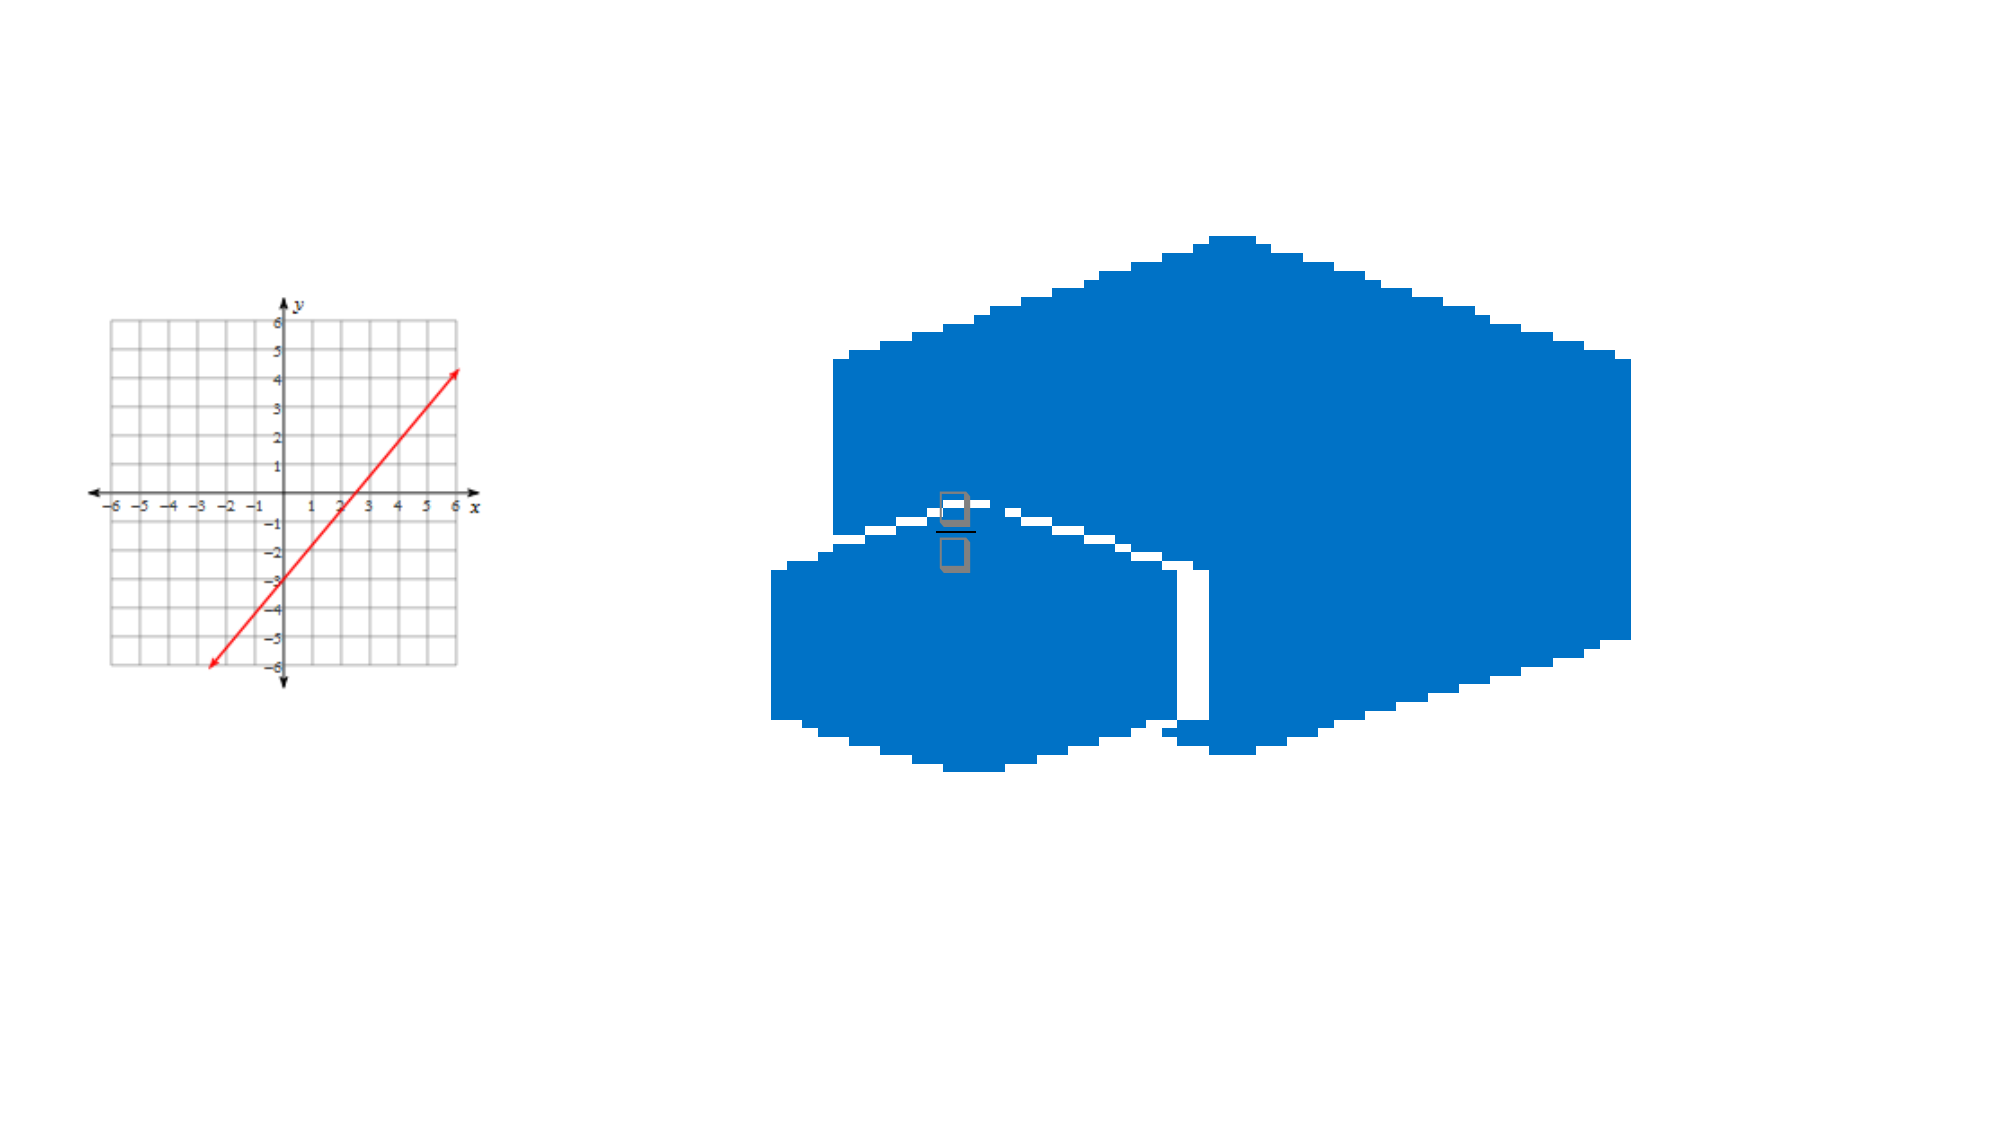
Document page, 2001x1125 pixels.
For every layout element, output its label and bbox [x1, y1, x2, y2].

picture [83, 104, 1991, 949]
